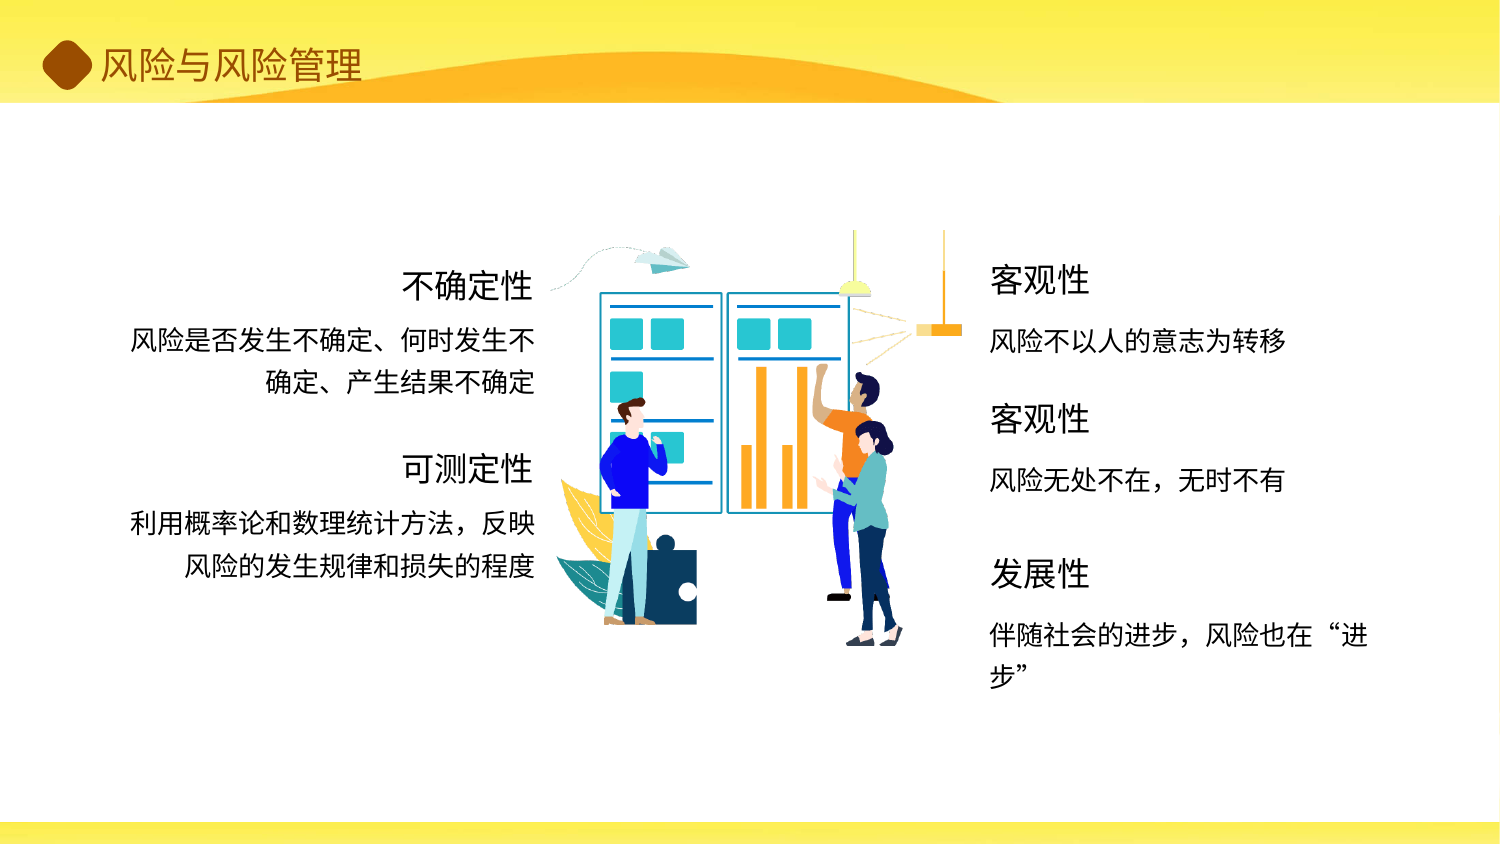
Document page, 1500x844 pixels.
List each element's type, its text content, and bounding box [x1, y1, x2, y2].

picture [0, 822, 1500, 844]
text_box 发展性 [975, 545, 1106, 601]
text_box 伴随社会的进步，风险也在“进步” [975, 601, 1415, 701]
text_box 不确定性 [386, 258, 549, 313]
picture [0, 0, 1500, 102]
text_box 可测定性 [386, 441, 549, 496]
text_box 利用概率论和数理统计方法，反映风险的发生规律和损失的程度 [110, 489, 549, 589]
picture [549, 230, 972, 653]
text_box 风险无处不在，无时不有 [975, 446, 1415, 504]
text_box 风险不以人的意志为转移 [975, 306, 1415, 364]
text_box 风险是否发生不确定、何时发生不确定、产生结果不确定 [110, 306, 549, 406]
text_box 客观性 [975, 390, 1106, 446]
text_box 客观性 [975, 251, 1106, 306]
